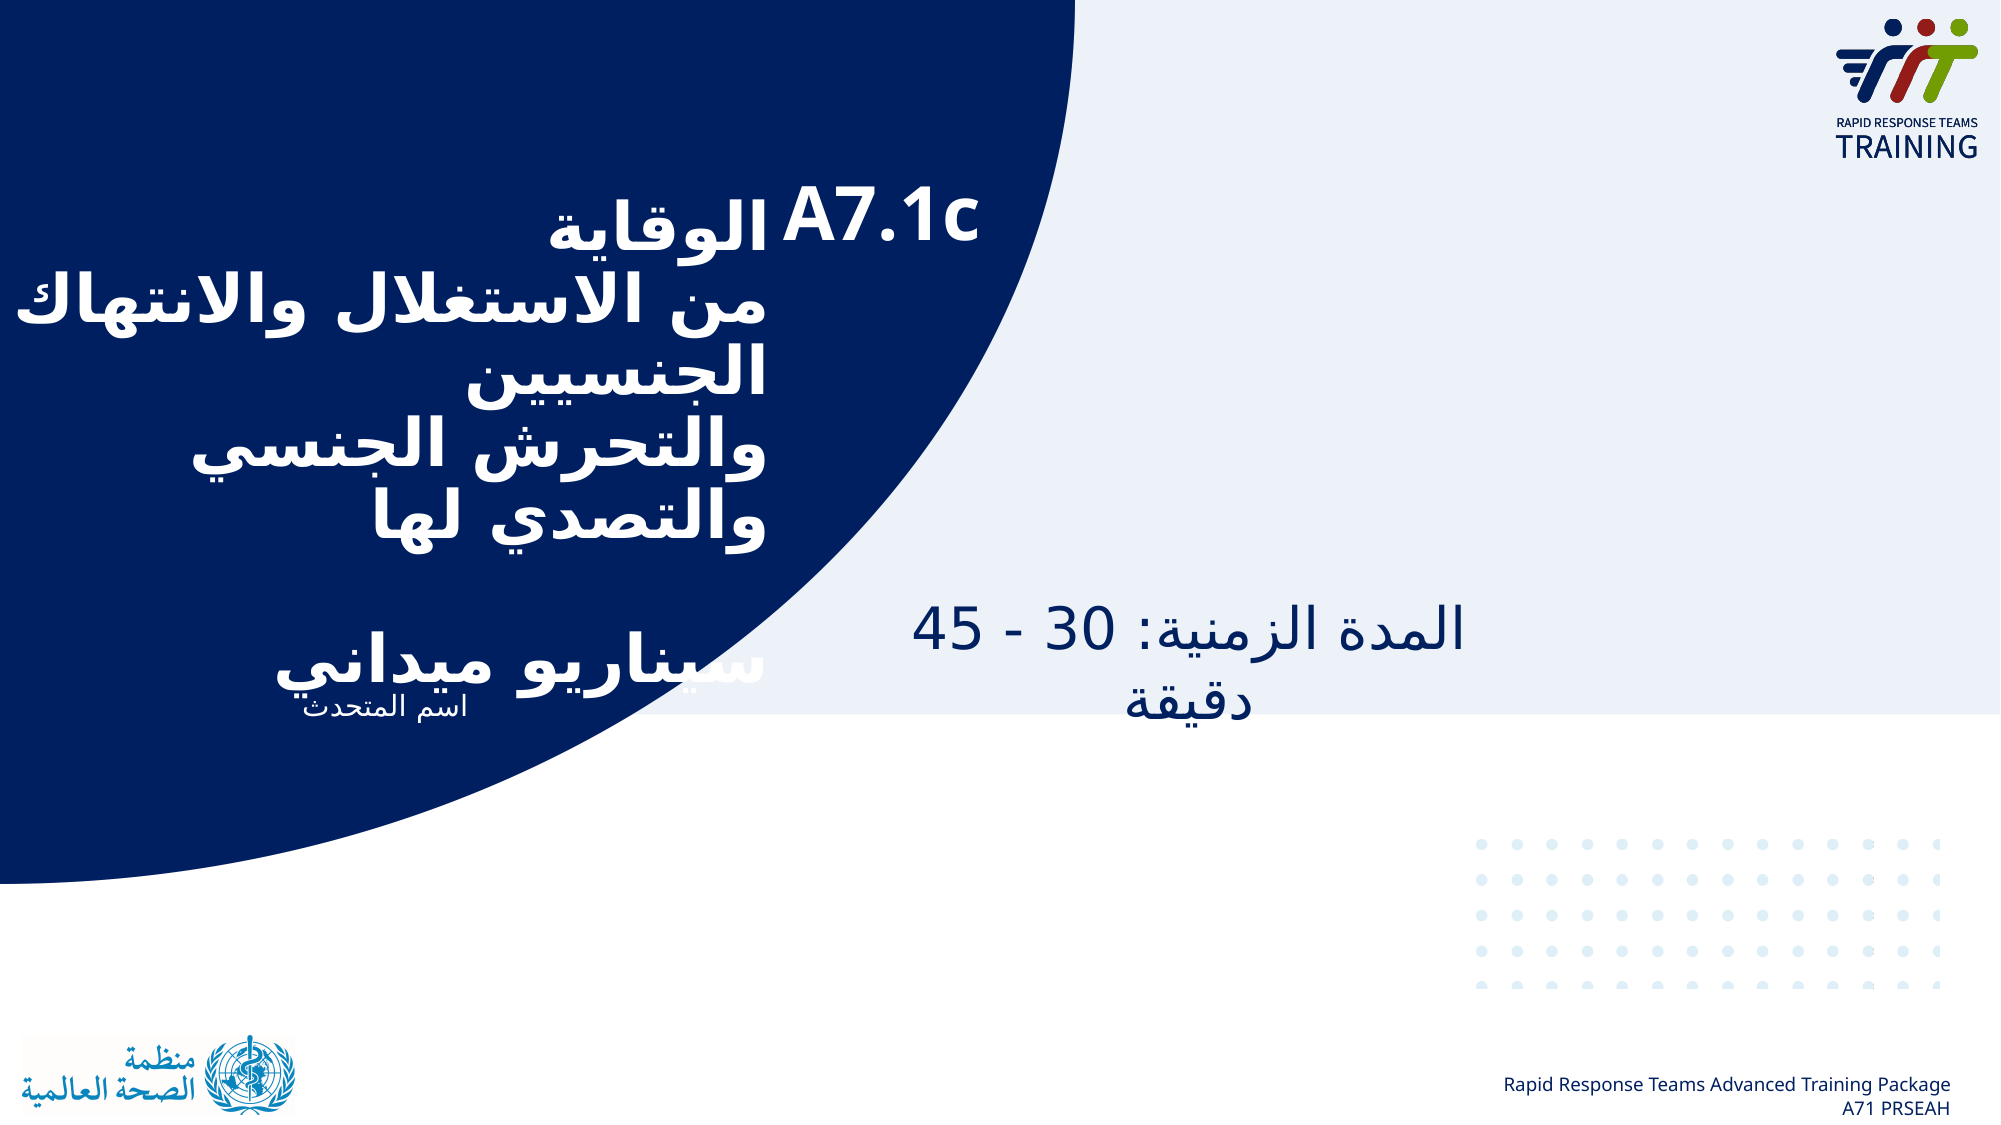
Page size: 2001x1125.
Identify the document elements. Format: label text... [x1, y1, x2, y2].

picture [0, 0, 1075, 884]
text_box A7.1c [0, 157, 989, 263]
picture [1835, 19, 1978, 167]
picture [22, 1035, 295, 1115]
text_box اسم المتحدث [93, 680, 476, 730]
picture [1476, 839, 1940, 989]
slide_number 1 [1882, 1037, 1916, 1092]
picture [252, 1050, 258, 1059]
title الوقاية من الاستغلال والانتهاك الجنسيين والتحرش الجنسي والتصدي لها سيناريو ميداني [0, 263, 779, 643]
text_box المدة الزمنية: 30 - 45 دقيقة [889, 583, 1489, 739]
